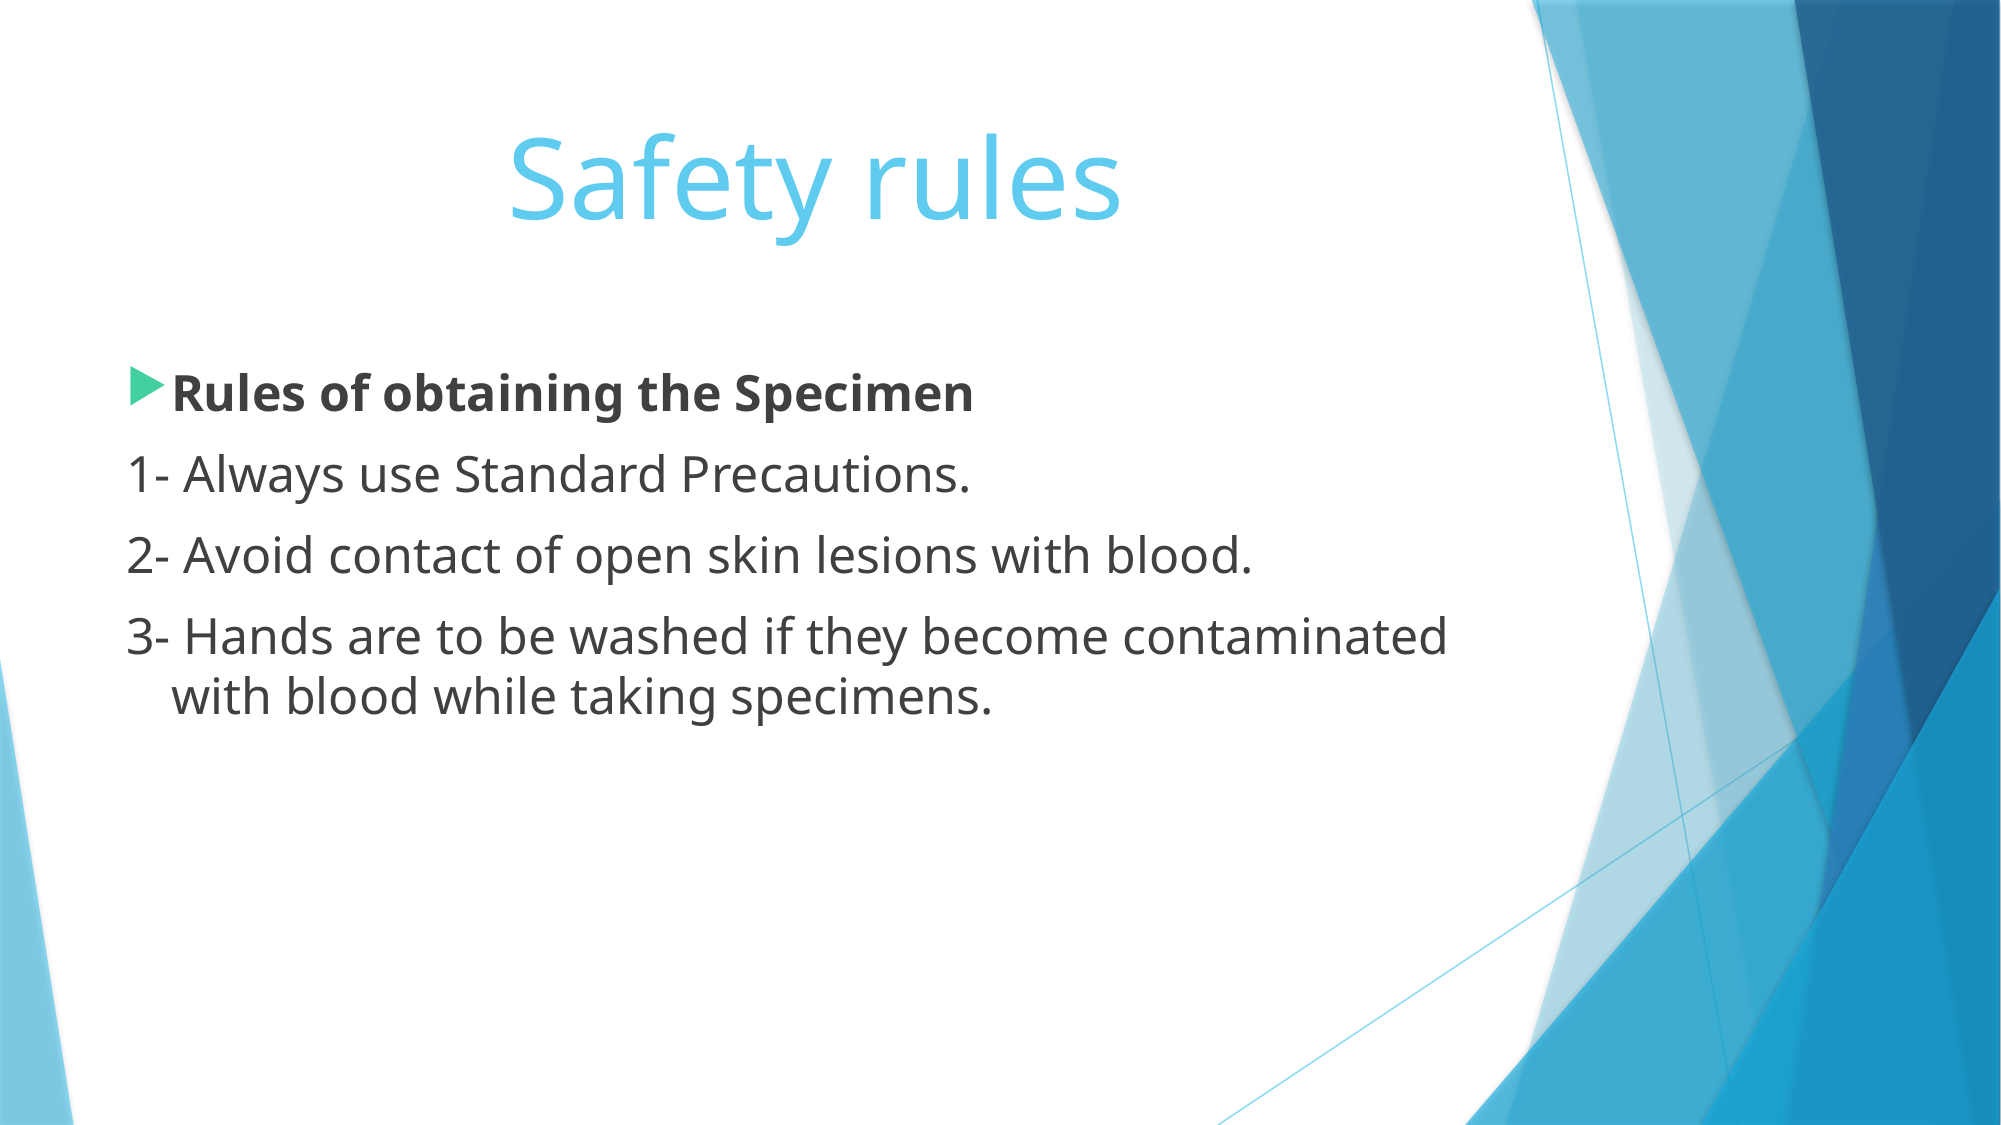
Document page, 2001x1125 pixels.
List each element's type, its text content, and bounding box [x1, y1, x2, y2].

title Safety rules [111, 99, 1522, 317]
list Rules of obtaining the Specimen 1- Always use Standard Precautions. 2- Avoid contact of open skin lesions with blood. 3- Hands are to be washed if they become contaminated with blood while taking specimens. [111, 354, 1522, 992]
